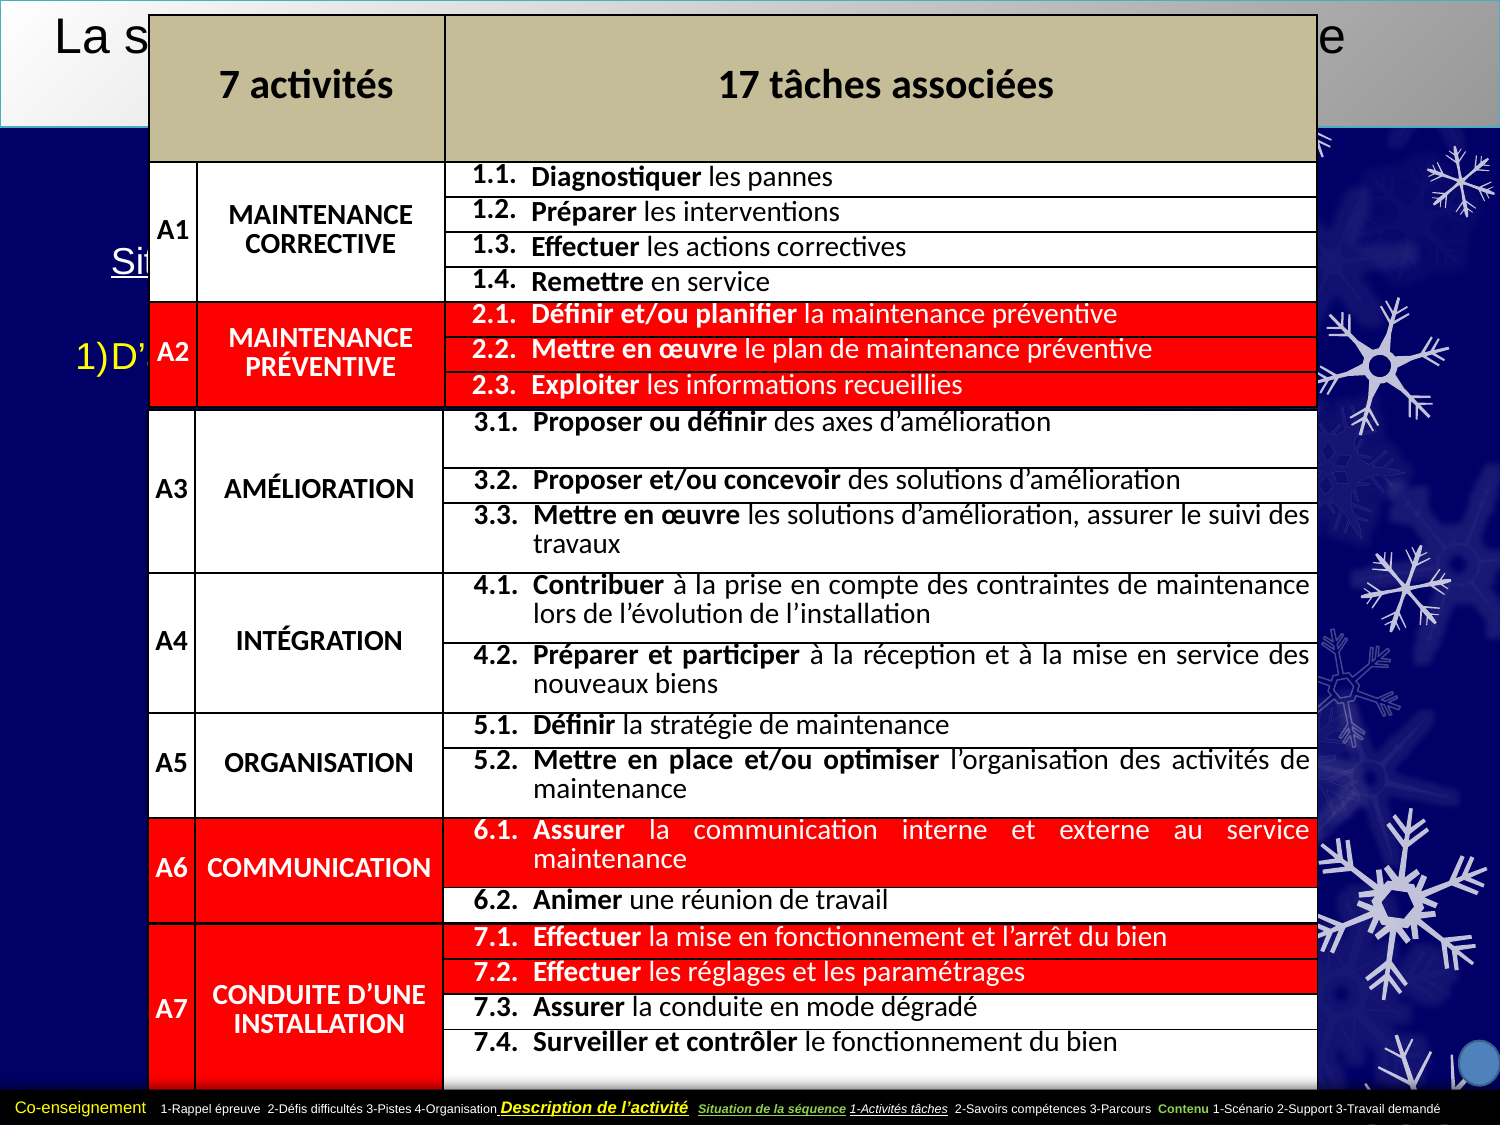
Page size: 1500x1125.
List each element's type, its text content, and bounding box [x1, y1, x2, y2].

table_cell INTÉGRATION [196, 574, 442, 712]
table_cell 3.3. [444, 504, 526, 572]
table_cell 2.3. [446, 373, 524, 406]
table_cell Mettre en œuvre les solutions d’amélioration, assurer le suivi des travaux [526, 504, 1317, 572]
table_cell 7.4. [444, 1030, 526, 1077]
table_header 3.1. [444, 411, 526, 467]
table_cell 3.2. [444, 469, 526, 502]
table_cell A2 [150, 303, 196, 406]
table_cell MAINTENANCE CORRECTIVE [198, 163, 444, 301]
table_cell Assurer la communication interne et externe au service maintenance [526, 819, 1317, 887]
table_cell 4.1. [444, 574, 526, 642]
table_cell 7.3. [444, 995, 526, 1029]
table_cell 1.3. [446, 233, 524, 266]
table_header A3 [149, 411, 194, 572]
table_cell COMMUNICATION [196, 819, 442, 922]
table_cell A4 [149, 574, 194, 712]
table_cell Animer une réunion de travail [526, 888, 1317, 922]
table_cell 1.2. [446, 198, 524, 231]
table_cell 4.2. [444, 644, 526, 712]
text_box Co-enseignement 1-Rappel épreuve 2-Défis difficultés 3-Pistes 4-Organisation Description de l’activité Situation de la séquence 1-Activités tâches 2-Savoirs compétences 3-Parcours Contenu 1-Scénario 2-Support 3-Travail demandé [0, 1089, 1500, 1125]
table_cell Mettre en place et/ou optimiser l’organisation des activités de maintenance [526, 749, 1317, 817]
table_cell Contribuer à la prise en compte des contraintes de maintenance lors de l’évolution de l’installation [526, 574, 1317, 642]
table_header Effectuer la mise en fonctionnement et l’arrêt du bien [526, 925, 1317, 958]
text_box Description de l’activité Situation de la séquence de formation en termes : D’activités et de tâches associées [21, 128, 148, 384]
table_header Proposer ou définir des axes d’amélioration [526, 411, 1317, 467]
table_cell Diagnostiquer les pannes [524, 163, 1316, 196]
table_header A7 [149, 925, 194, 1077]
table_cell Effectuer les actions correctives [524, 233, 1316, 266]
table_cell Exploiter les informations recueillies [524, 373, 1316, 406]
table_header CONDUITE D’UNE INSTALLATION [196, 925, 442, 1077]
table_cell Mettre en œuvre le plan de maintenance préventive [524, 338, 1316, 371]
text_box La surveillance des installations à distance : un support de co-enseignement anglais/sciences industrielles [0, 0, 1500, 128]
table_cell Définir la stratégie de maintenance [526, 714, 1317, 747]
table_header 7.1. [444, 925, 526, 958]
table_cell 6.1. [444, 819, 526, 887]
table_cell A6 [149, 819, 194, 922]
table_cell A1 [150, 163, 196, 301]
text_box Description de l’activité Situation de la séquence de formation en termes : D’activités et de tâches associées [1318, 128, 1328, 384]
table_cell Effectuer les réglages et les paramétrages [526, 960, 1317, 993]
text_box [1457, 1039, 1500, 1087]
table_cell 1.1. [446, 163, 524, 196]
table_cell 2.1. [446, 303, 524, 336]
table_cell ORGANISATION [196, 714, 442, 817]
table_cell Préparer et participer à la réception et à la mise en service des nouveaux biens [526, 644, 1317, 712]
table_cell Préparer les interventions [524, 198, 1316, 231]
table_cell A5 [149, 714, 194, 817]
table_cell 1.4. [446, 268, 524, 301]
table_cell 6.2. [444, 888, 526, 922]
table_cell 2.2. [446, 338, 524, 371]
table_header 7 activités [150, 16, 444, 161]
table_cell 5.2. [444, 749, 526, 817]
table_header 17 tâches associées [446, 16, 1316, 161]
table_cell 7.2. [444, 960, 526, 993]
table_cell Proposer et/ou concevoir des solutions d’amélioration [526, 469, 1317, 502]
table_cell Assurer la conduite en mode dégradé [526, 995, 1317, 1029]
table_cell Définir et/ou planifier la maintenance préventive [524, 303, 1316, 336]
table_cell 5.1. [444, 714, 526, 747]
table_cell Surveiller et contrôler le fonctionnement du bien [526, 1030, 1317, 1077]
table_cell maintenance préventive [198, 303, 444, 406]
table_header AMÉLIORATION [196, 411, 442, 572]
table_cell Remettre en service [524, 268, 1316, 301]
